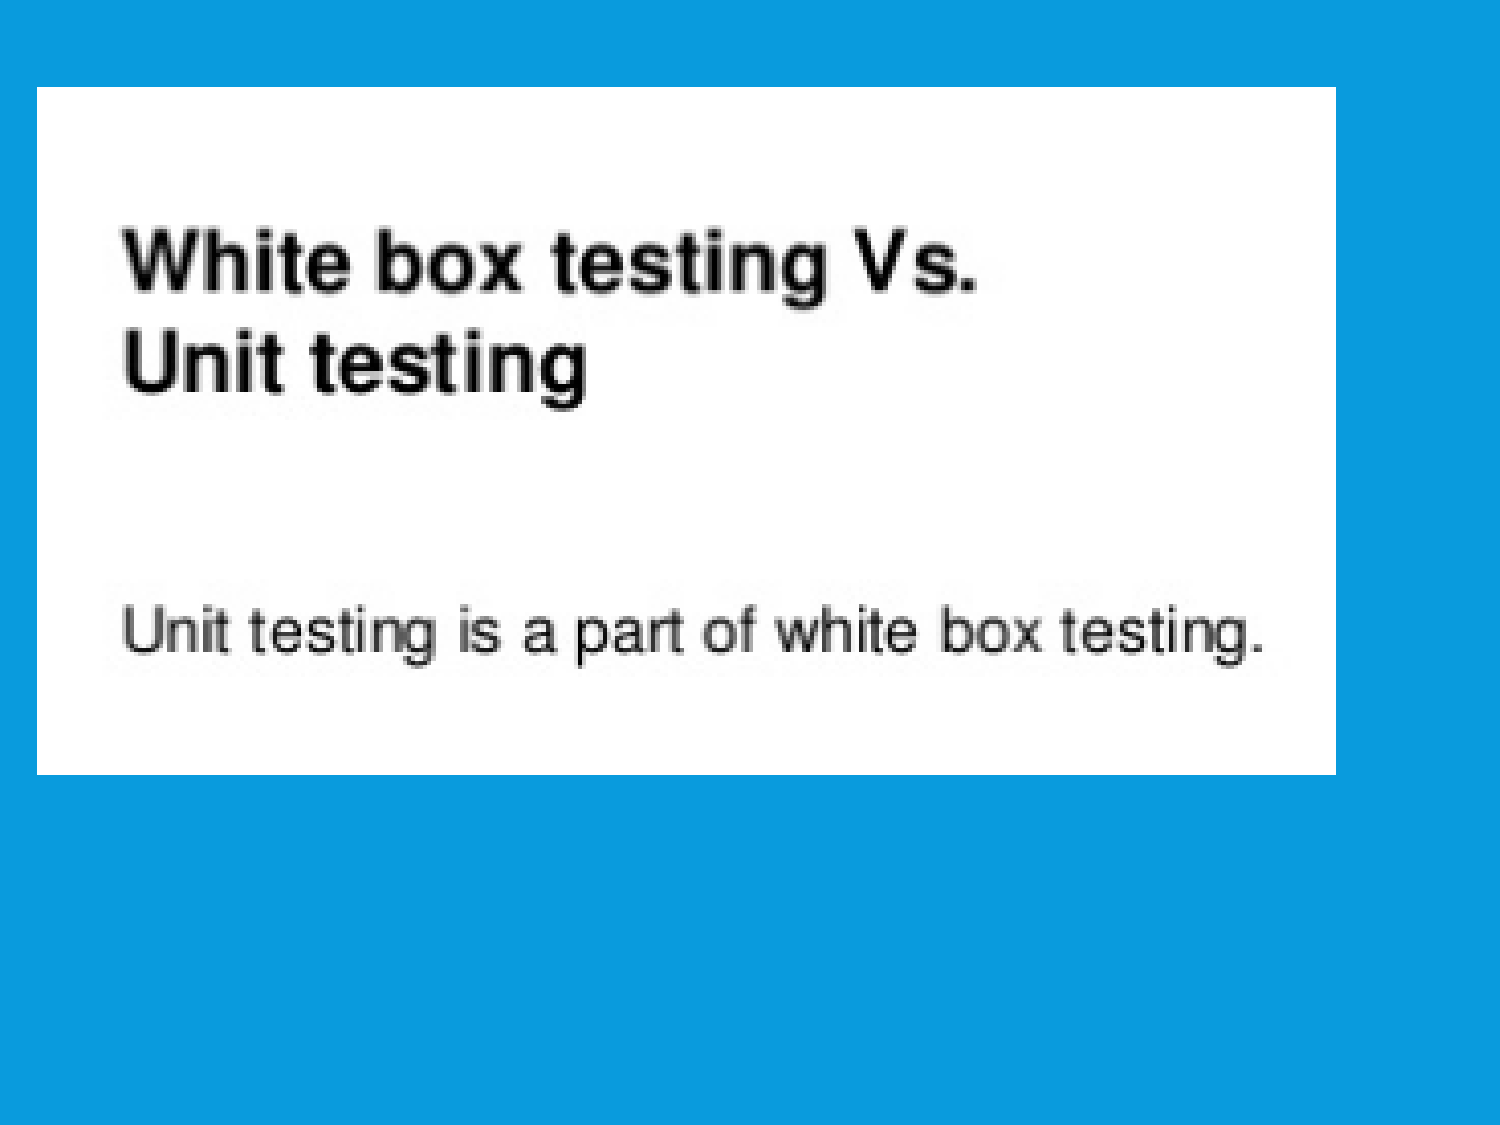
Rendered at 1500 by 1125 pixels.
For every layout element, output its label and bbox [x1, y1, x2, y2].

picture [38, 88, 1335, 774]
